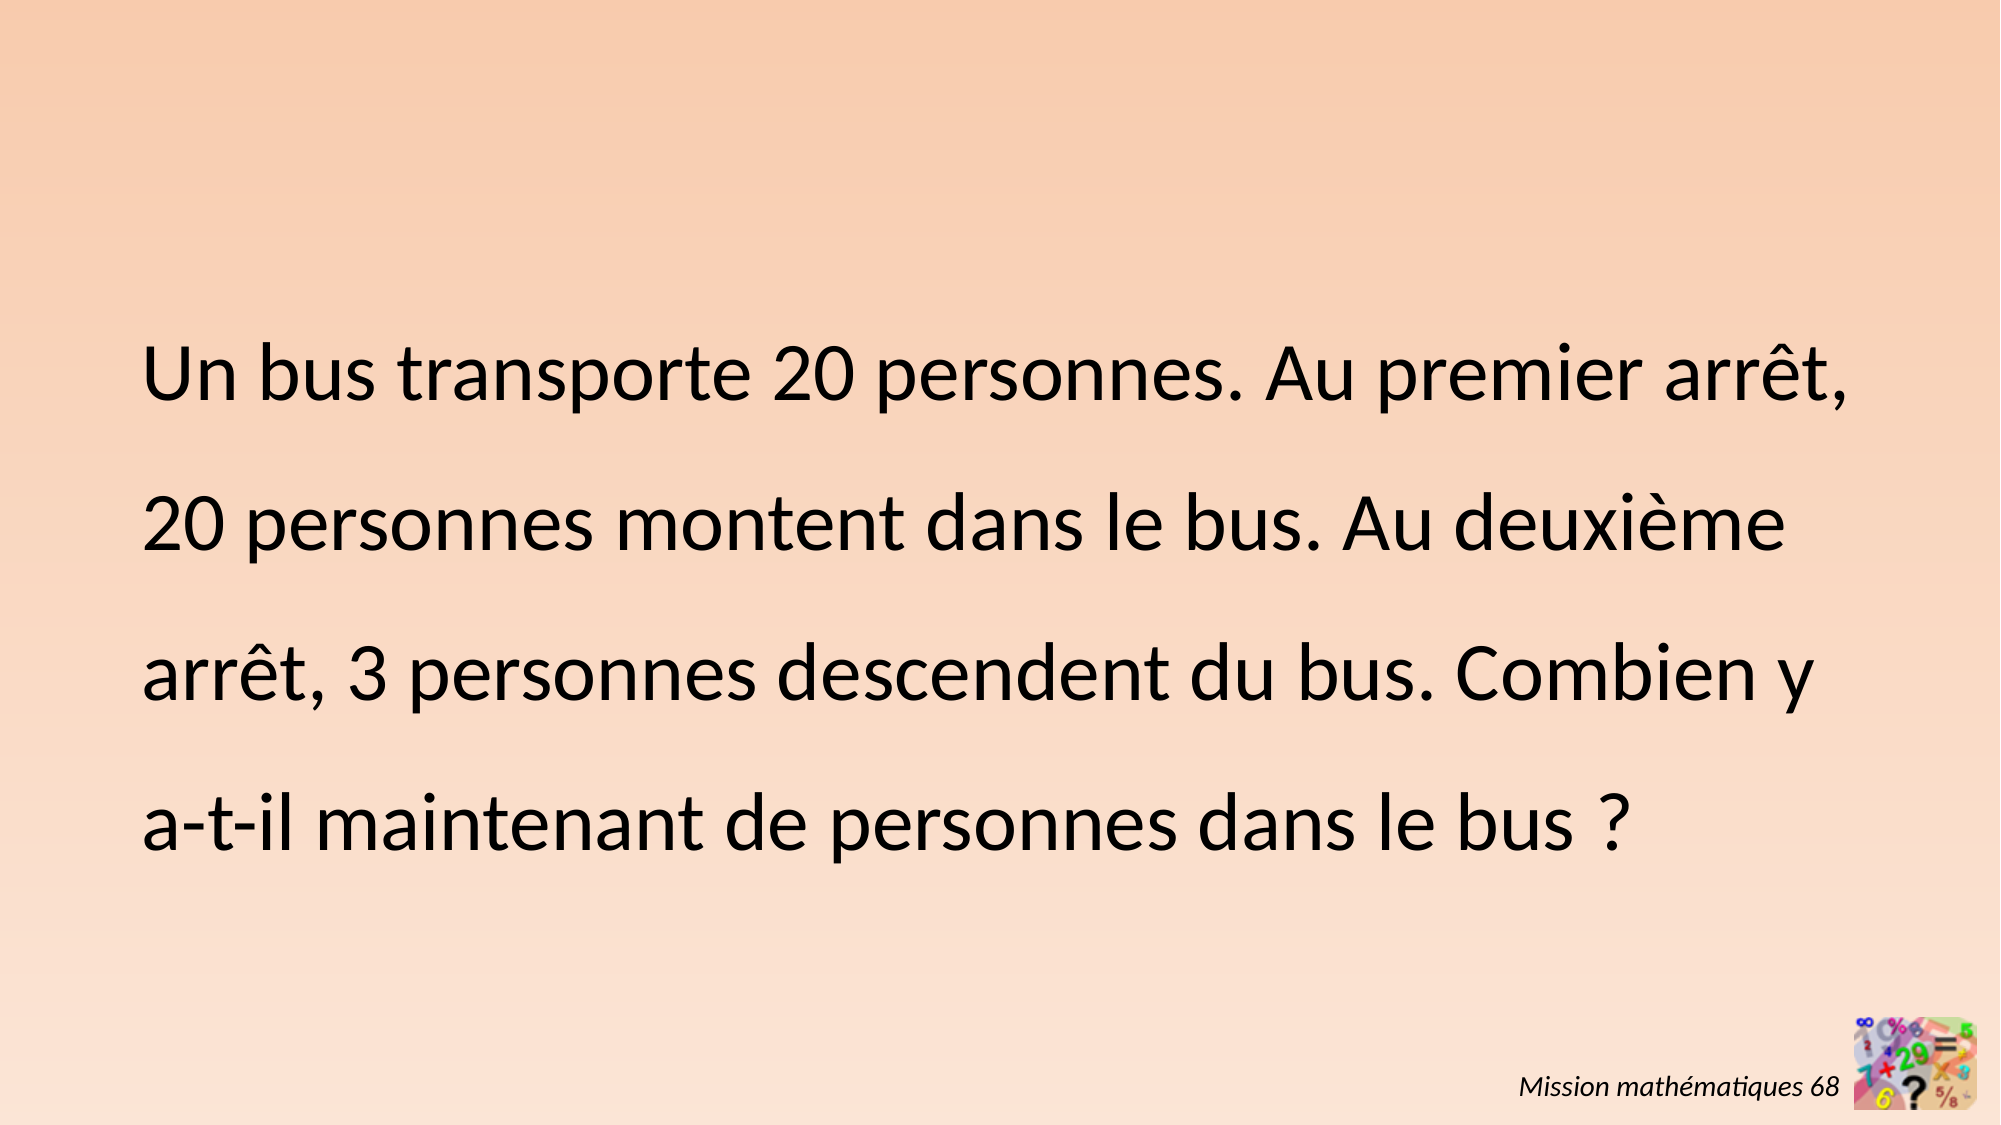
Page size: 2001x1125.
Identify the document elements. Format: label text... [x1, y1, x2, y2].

picture [1854, 1017, 1977, 1110]
text_box Mission mathématiques 68 [1501, 1059, 1854, 1110]
text_box Un bus transporte 20 personnes. Au premier arrêt, 20 personnes montent dans le bus. Au deuxième arrêt, 3 personnes descendent du bus. Combien y a-t-il maintenant de personnes dans le bus ? [126, 259, 1873, 875]
